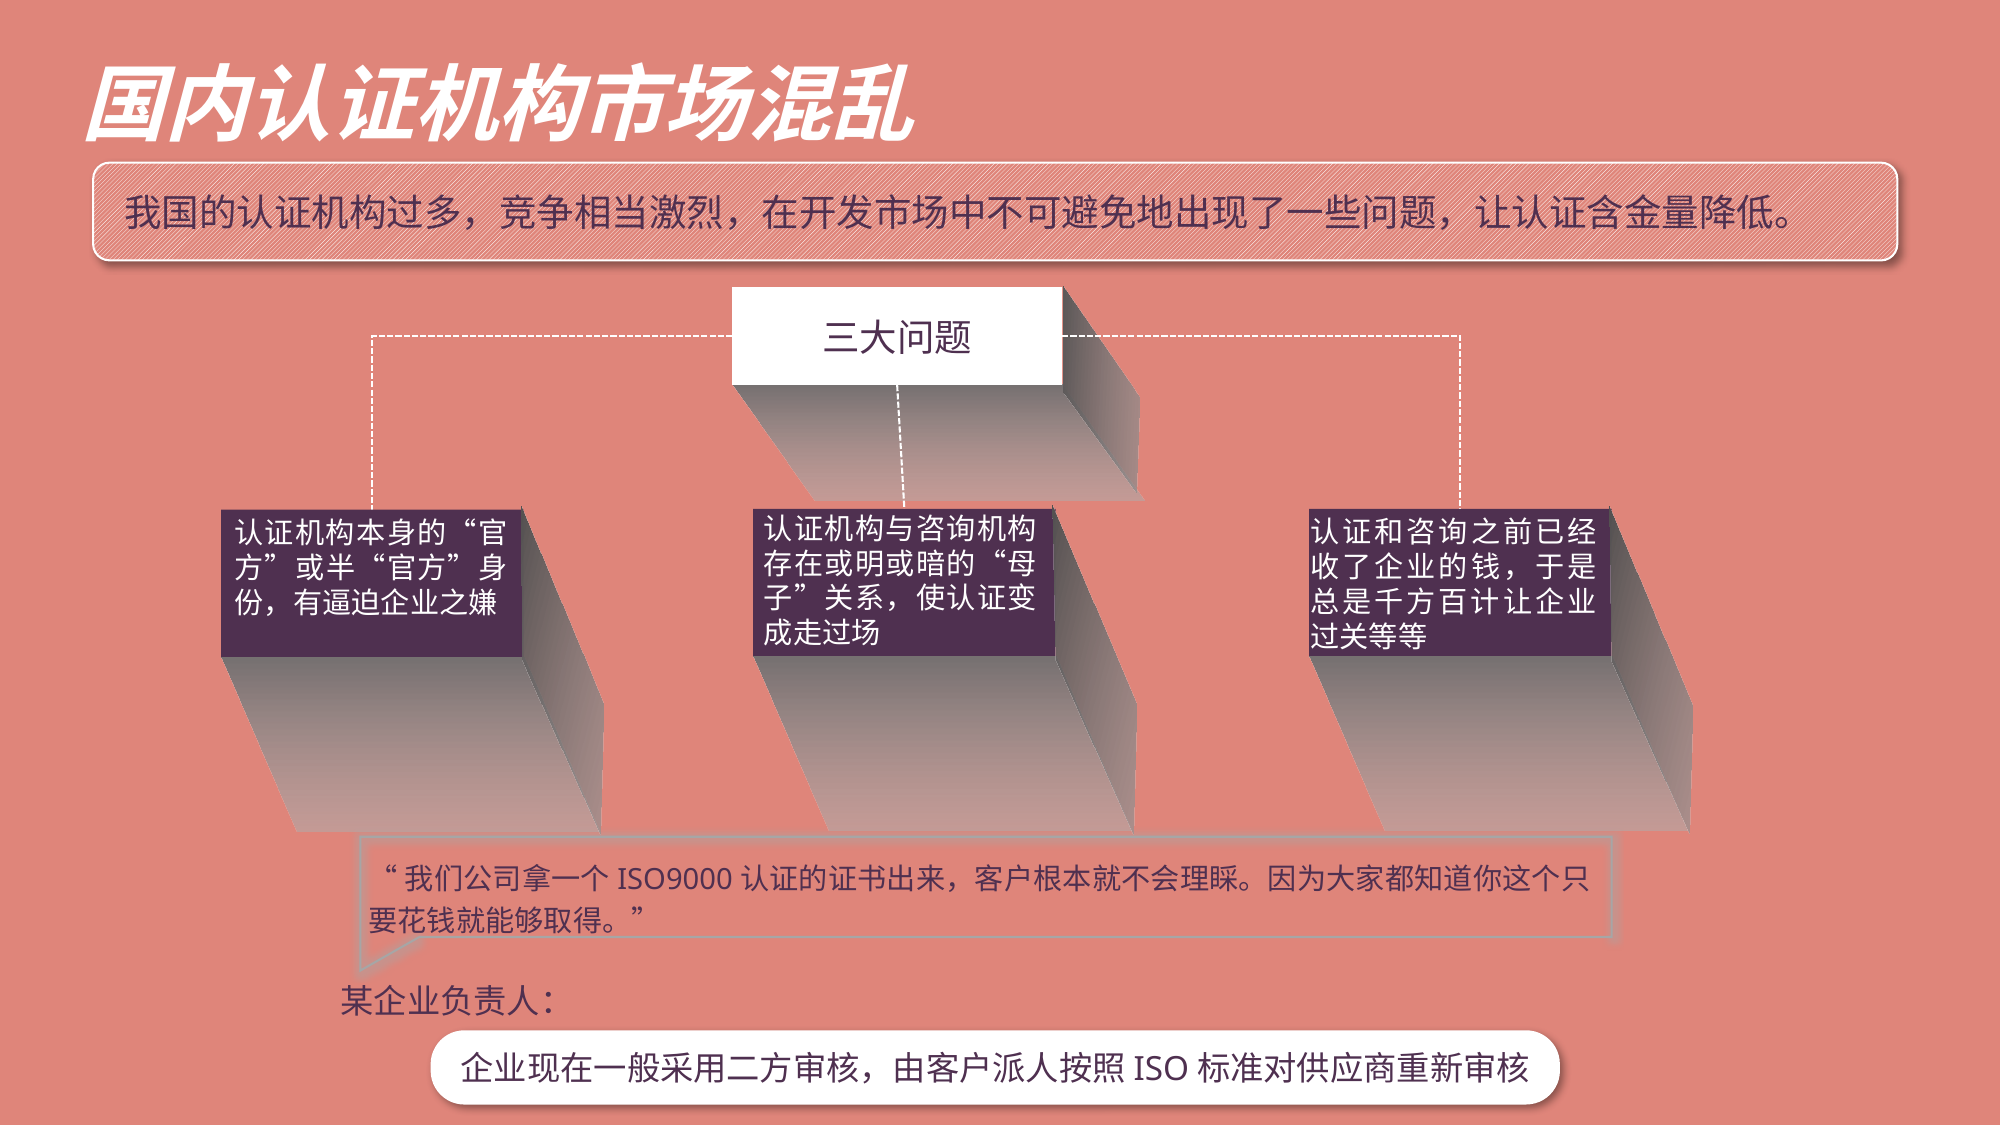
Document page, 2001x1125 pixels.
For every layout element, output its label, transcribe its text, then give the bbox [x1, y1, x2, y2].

text_box 某企业负责人： [325, 972, 648, 1028]
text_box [93, 162, 1898, 261]
text_box 企业现在一般采用二方审核，由客户派人按照ISO标准对供应商重新审核 [429, 1029, 1561, 1106]
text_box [353, 836, 1612, 971]
text_box 国内认证机构市场混乱 [66, 43, 1442, 159]
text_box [219, 284, 1688, 836]
